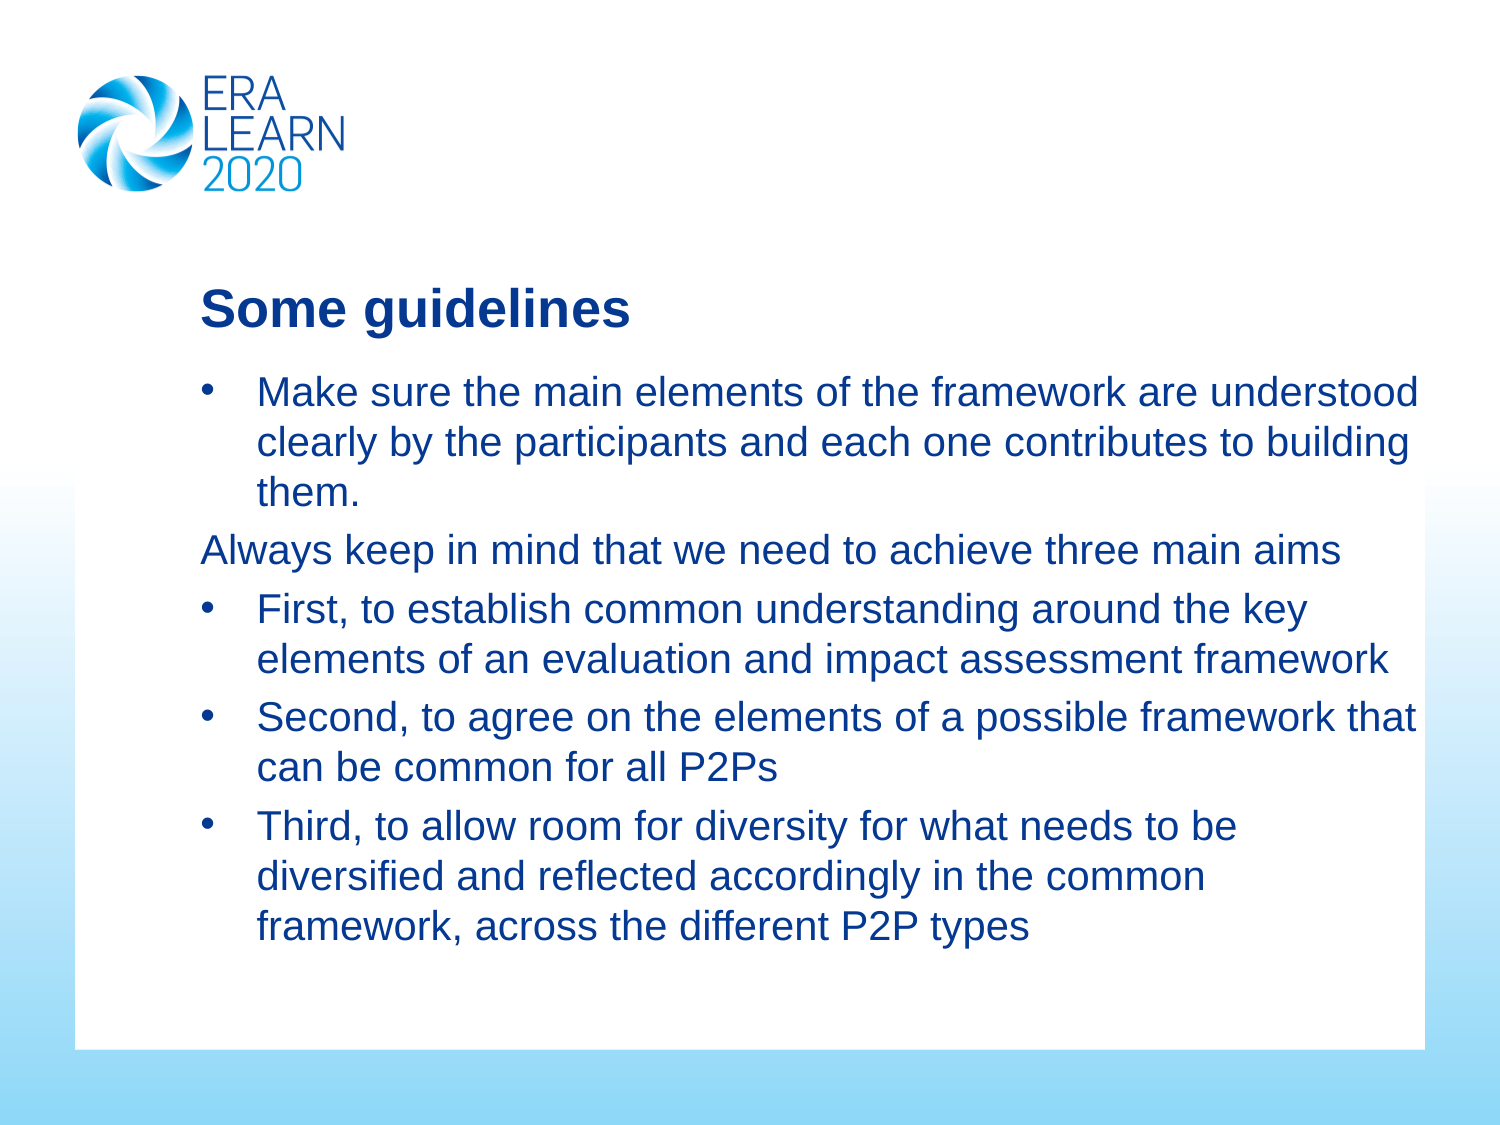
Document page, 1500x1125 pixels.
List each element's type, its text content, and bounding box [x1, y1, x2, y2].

list Make sure the main elements of the framework are understood clearly by the participants and each one contributes to building them. Always keep in mind that we need to achieve three main aims First, to establish common understanding around the key elements of an evaluation and impact assessment framework Second, to agree on the elements of a possible framework that can be common for all P2Ps Third, to allow room for diversity for what needs to be diversified and reflected accordingly in the common framework, across the different P2P types [185, 357, 1440, 1125]
title Some guidelines [185, 265, 1313, 357]
picture [0, 0, 1500, 1125]
